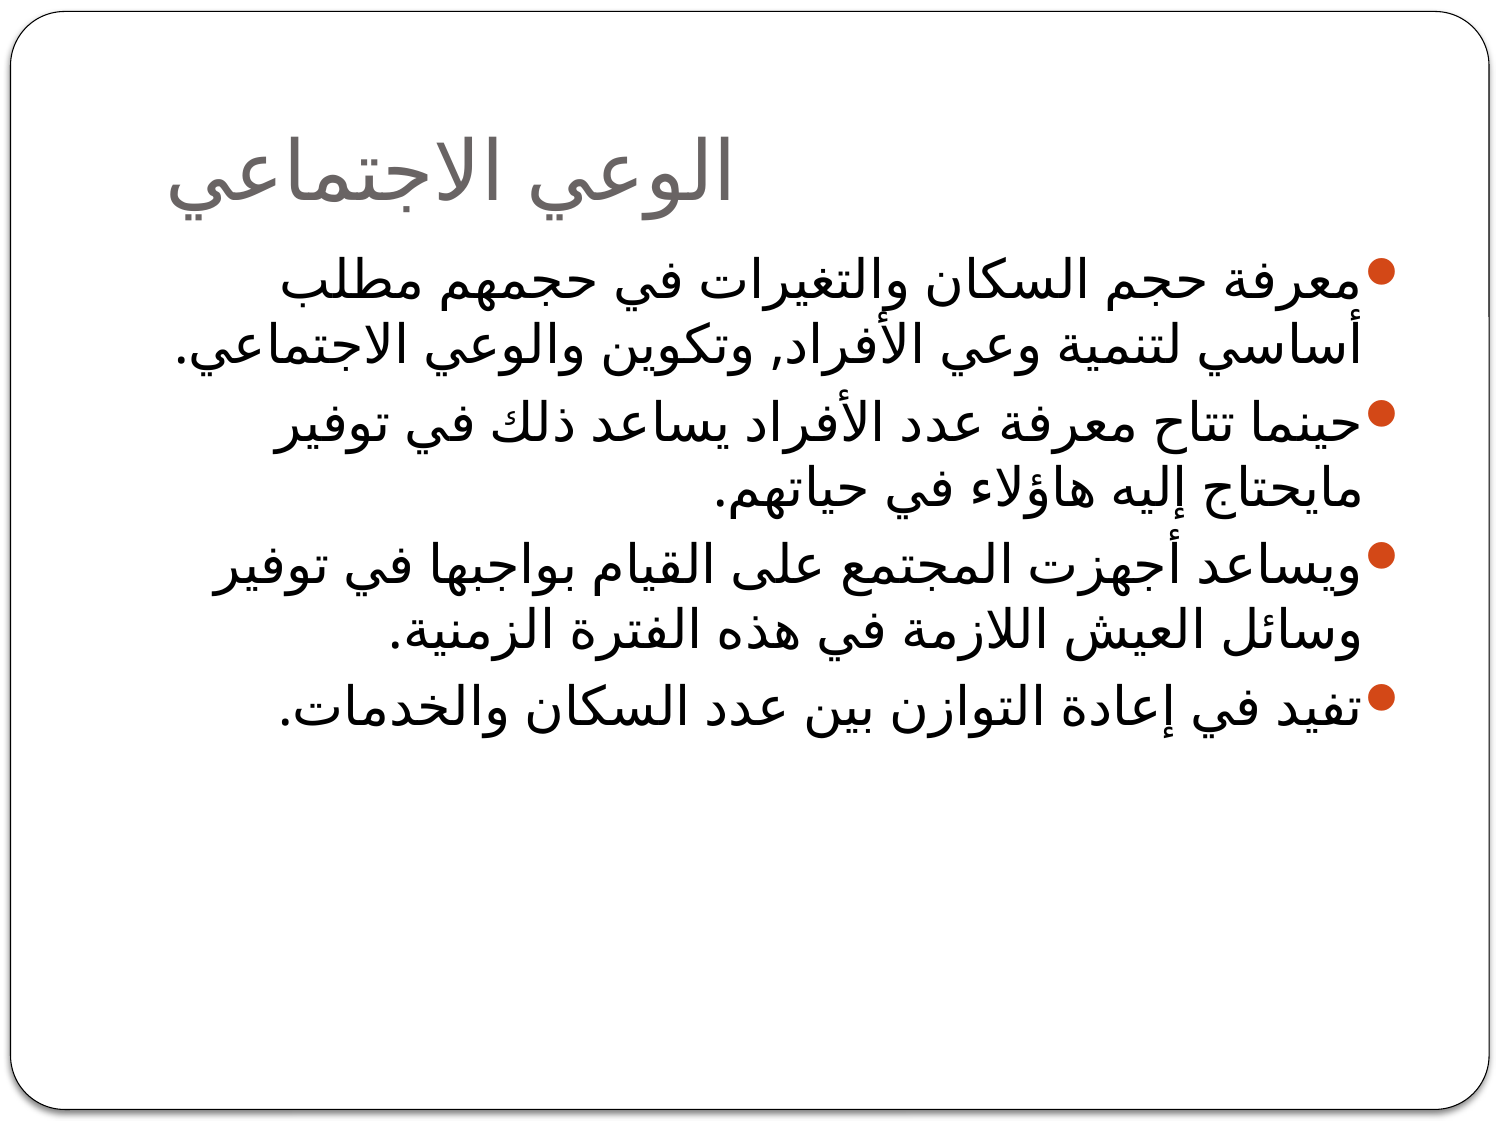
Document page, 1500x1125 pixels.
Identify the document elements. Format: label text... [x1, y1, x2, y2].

list معرفة حجم السكان والتغيرات في حجمهم مطلب أساسي لتنمية وعي الأفراد, وتكوين والوعي الاجتماعي. حينما تتاح معرفة عدد الأفراد يساعد ذلك في توفير مايحتاج إليه هاؤلاء في حياتهم. ويساعد أجهزت المجتمع على القيام بواجبها في توفير وسائل العيش اللازمة في هذه الفترة الزمنية. تفيد في إعادة التوازن بين عدد السكان والخدمات. [150, 237, 1425, 988]
title الوعي الاجتماعي [150, 45, 1425, 233]
